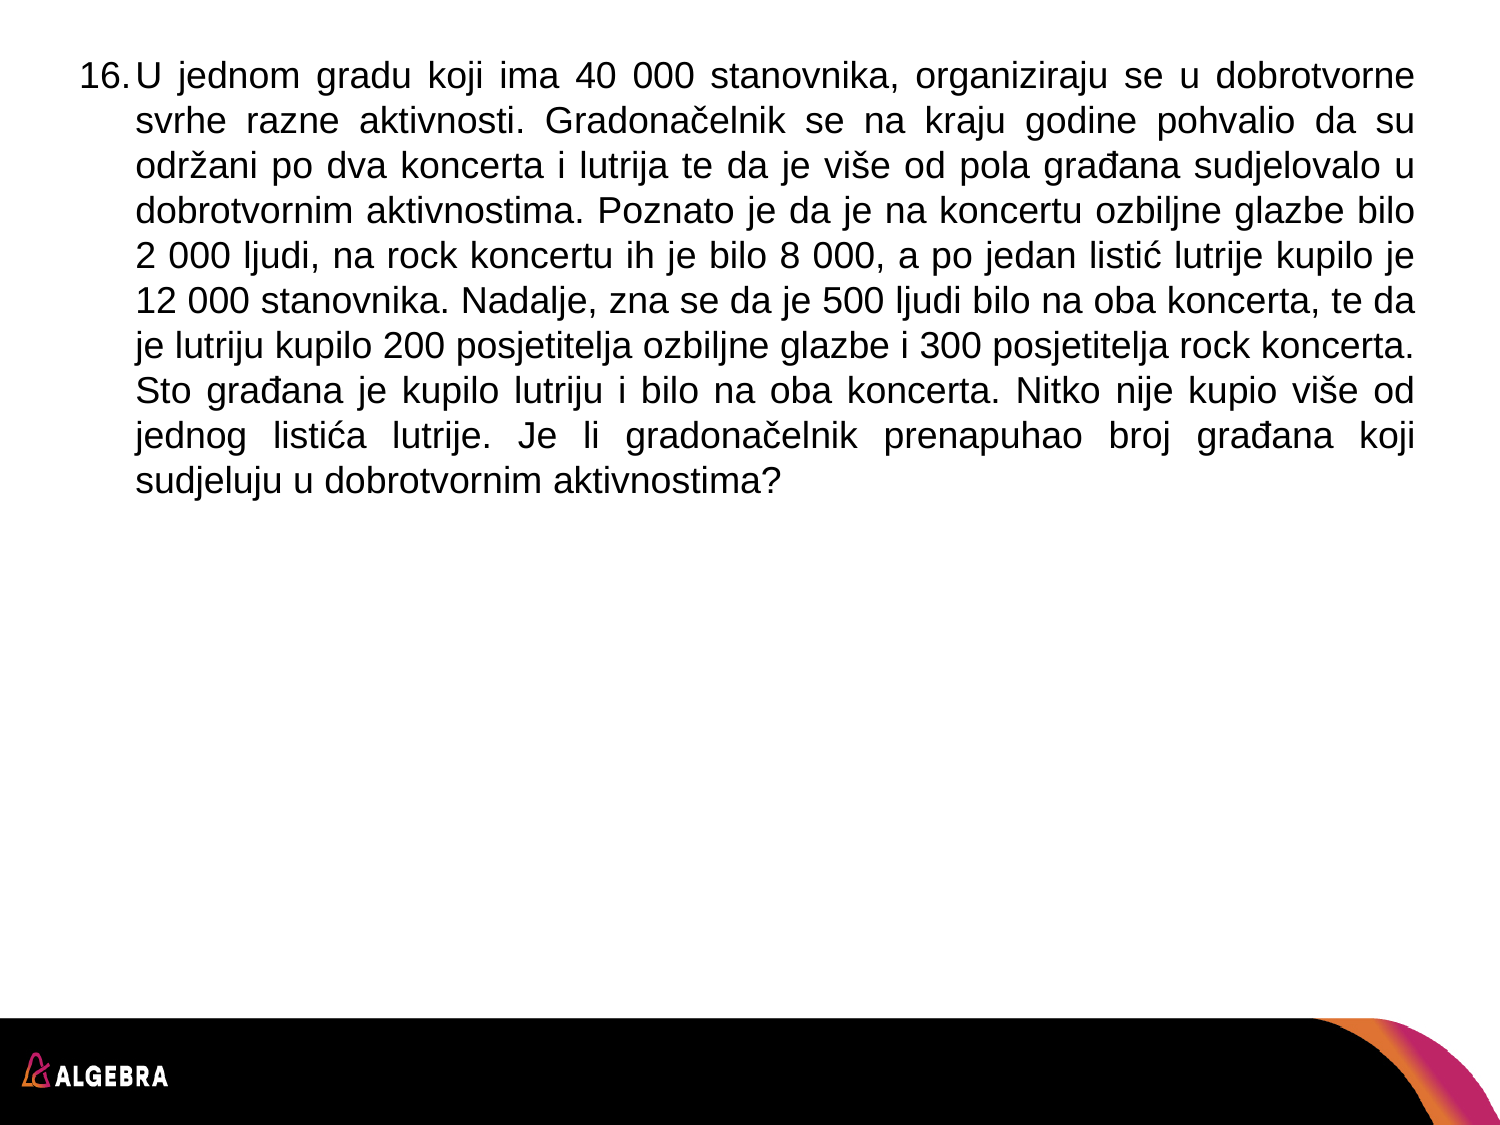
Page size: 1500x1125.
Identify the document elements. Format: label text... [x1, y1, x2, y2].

picture [0, 0, 1500, 1125]
list U jednom gradu koji ima 40 000 stanovnika, organiziraju se u dobrotvorne svrhe razne aktivnosti. Gradonačelnik se na kraju godine pohvalio da su održani po dva koncerta i lutrija te da je više od pola građana sudjelovalo u dobrotvornim aktivnostima. Poznato je da je na koncertu ozbiljne glazbe bilo 2 000 ljudi, na rock koncertu ih je bilo 8 000, a po jedan listić lutrije kupilo je 12 000 stanovnika. Nadalje, zna se da je 500 ljudi bilo na oba koncerta, te da je lutriju kupilo 200 posjetitelja ozbiljne glazbe i 300 posjetitelja rock koncerta. Sto građana je kupilo lutriju i bilo na oba koncerta. Nitko nije kupio više od jednog listića lutrije. Je li gradonačelnik prenapuhao broj građana koji sudjeluju u dobrotvornim aktivnostima? [64, 43, 1431, 997]
